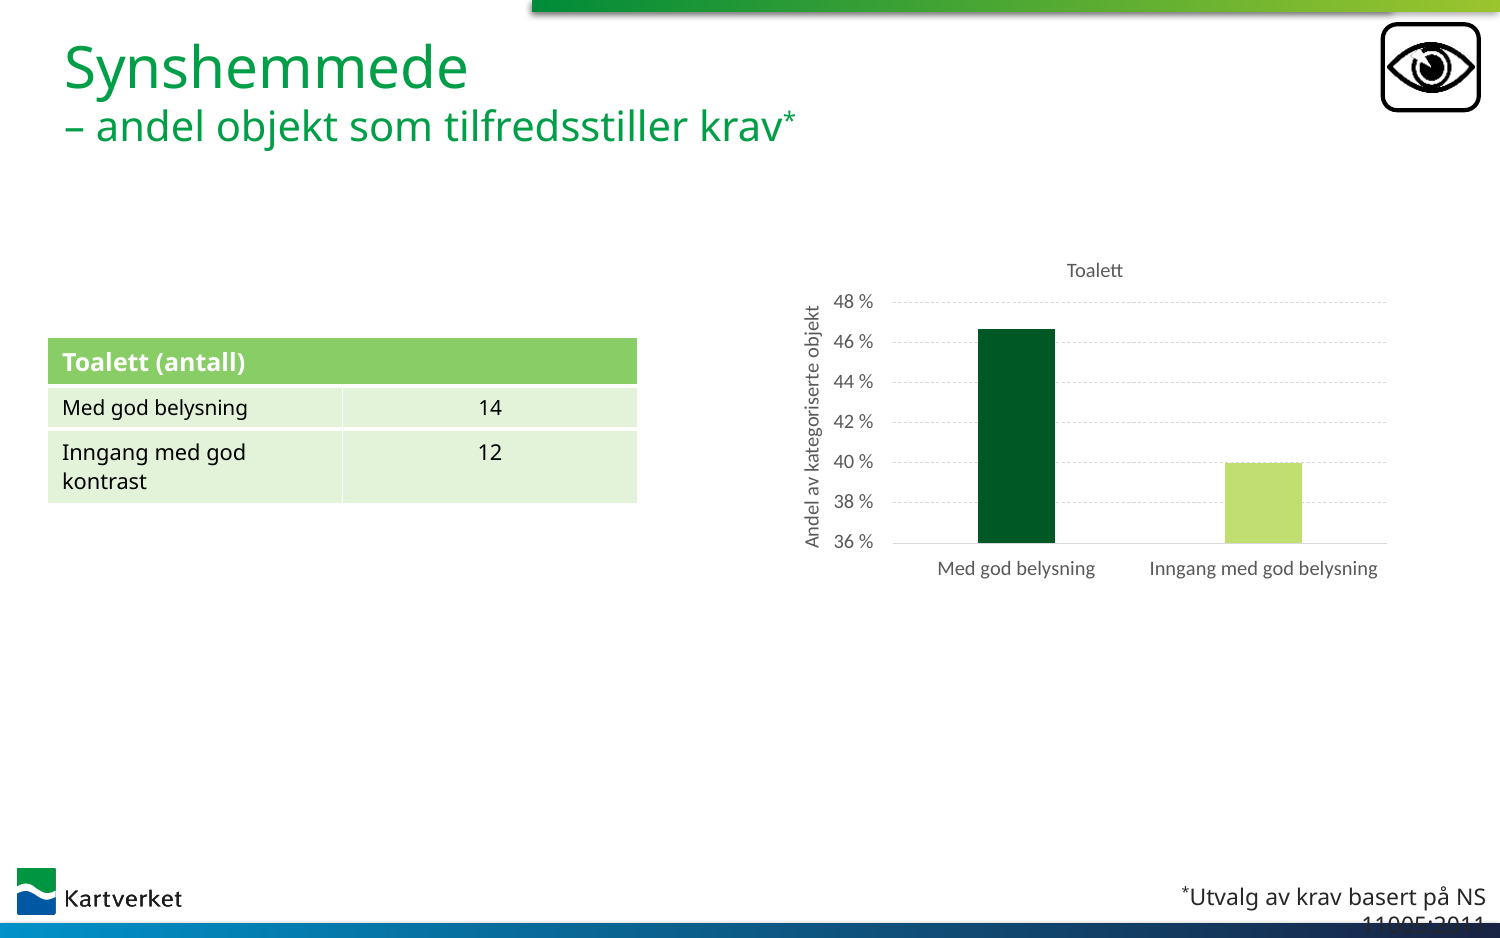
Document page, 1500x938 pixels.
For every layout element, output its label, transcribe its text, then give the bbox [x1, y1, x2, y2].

picture [791, 249, 1400, 589]
text_box *Utvalg av krav basert på NS 11005:2011 [1068, 873, 1500, 938]
text_box Synshemmede – andel objekt som tilfredsstiller krav* [49, 24, 1431, 158]
table_header Toalett (antall) [48, 338, 637, 384]
table_cell 12 [343, 431, 637, 503]
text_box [1382, 24, 1480, 111]
table_cell Med god belysning [48, 388, 342, 427]
table_cell 14 [343, 388, 637, 427]
table_cell Inngang med god kontrast [48, 431, 342, 503]
